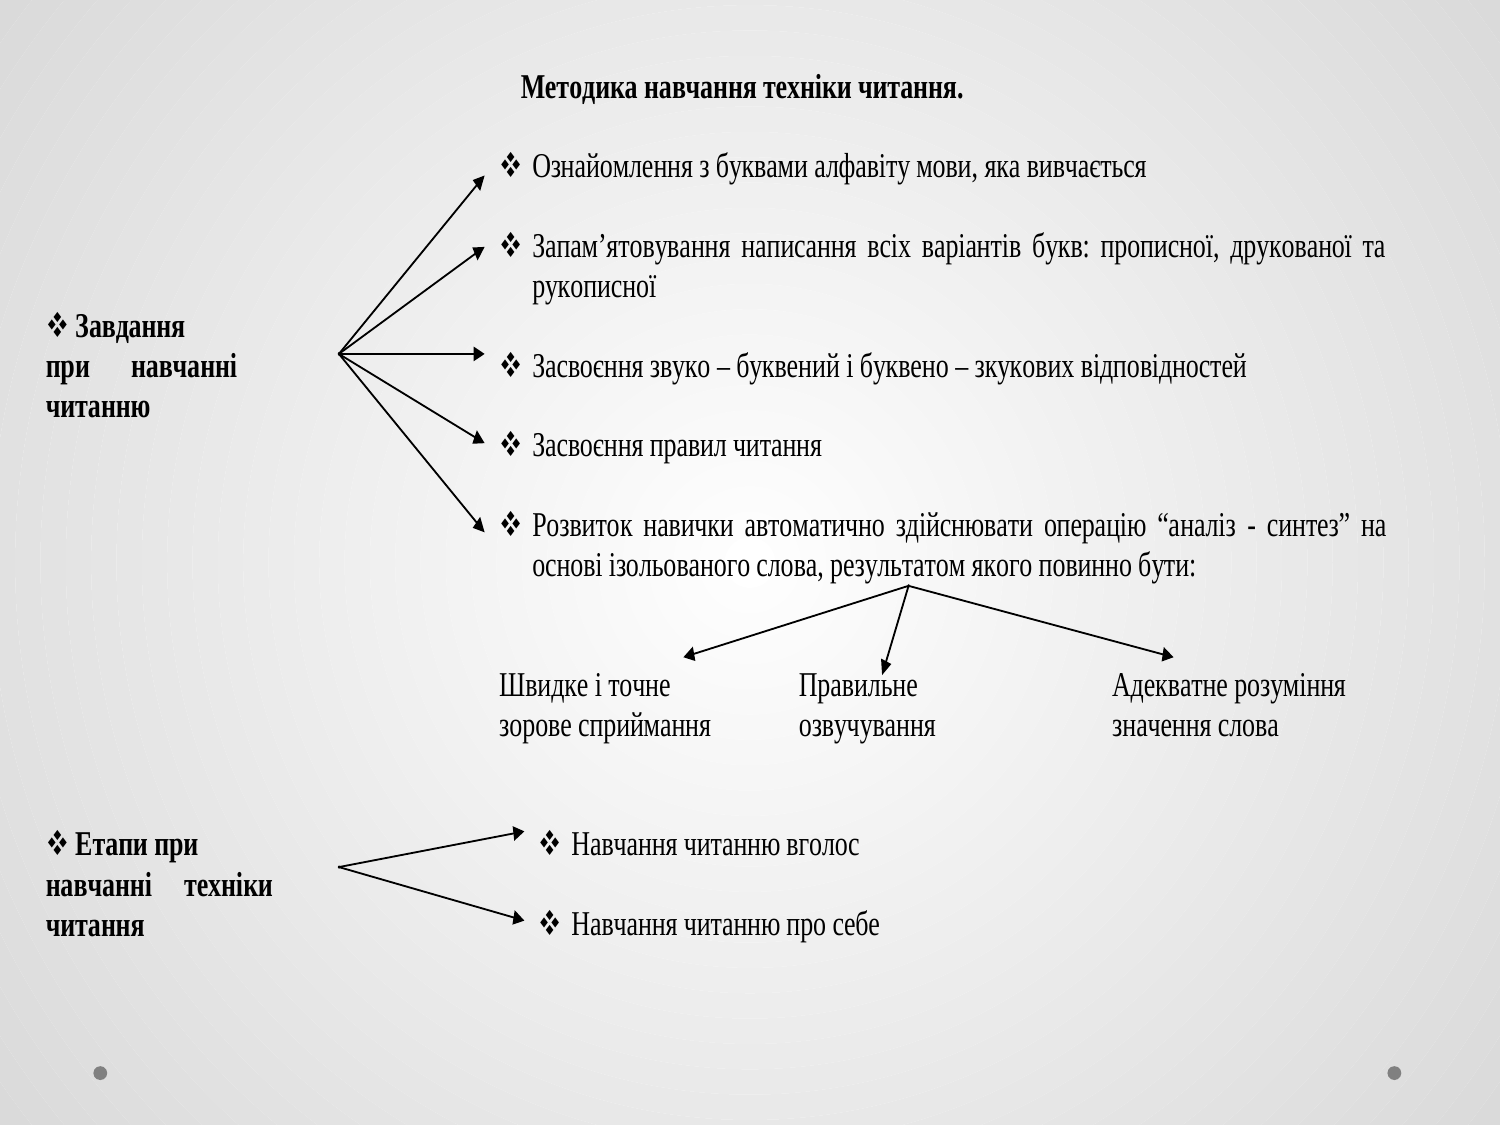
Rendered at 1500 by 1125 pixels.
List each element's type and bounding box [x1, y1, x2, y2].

picture [34, 66, 1453, 977]
